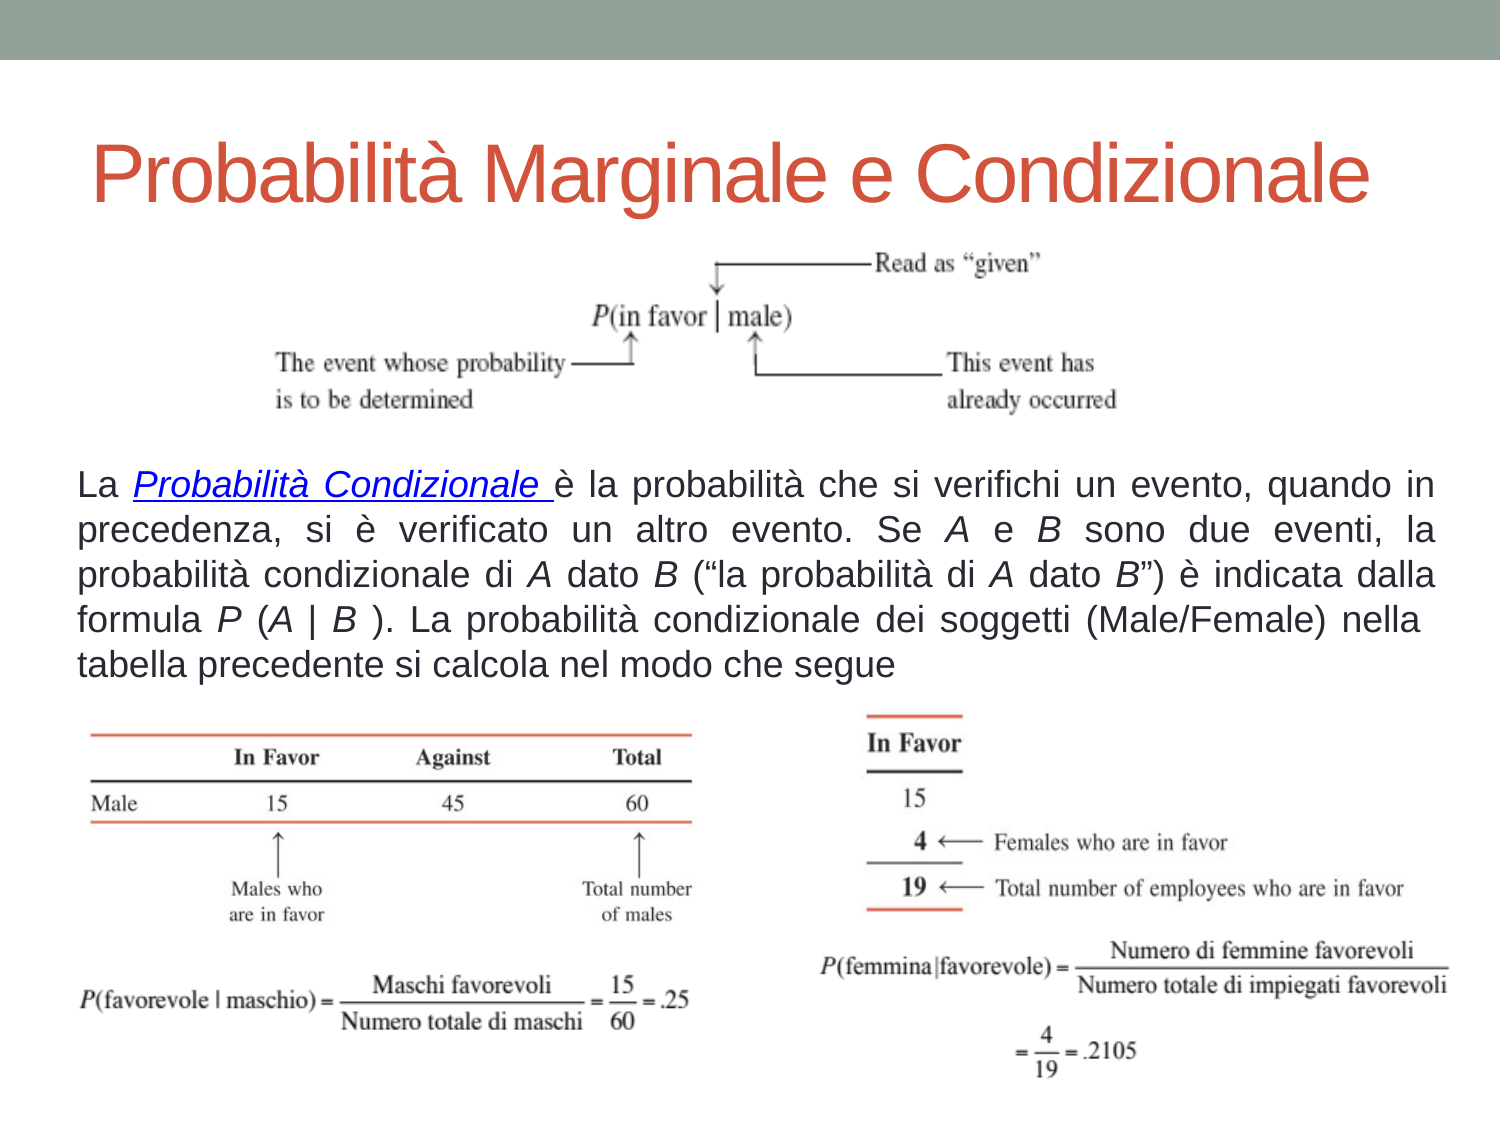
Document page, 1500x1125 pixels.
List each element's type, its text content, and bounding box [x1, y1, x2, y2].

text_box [815, 931, 1452, 1081]
text_box La Probabilità Condizionale è la probabilità che si verifichi un evento, quando in precedenza, si è verificato un altro evento. Se A e B sono due eventi, la probabilità condizionale di A dato B (“la probabilità di A dato B”) è indicata dalla formula P (A | B ). La probabilità condizionale dei soggetti (Male/Female) nella tabella precedente si calcola nel modo che segue [62, 453, 1451, 706]
picture [256, 227, 1136, 435]
picture [88, 729, 697, 936]
picture [859, 708, 1409, 917]
title Probabilità Marginale e Condizionale [75, 87, 1425, 250]
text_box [75, 967, 691, 1032]
